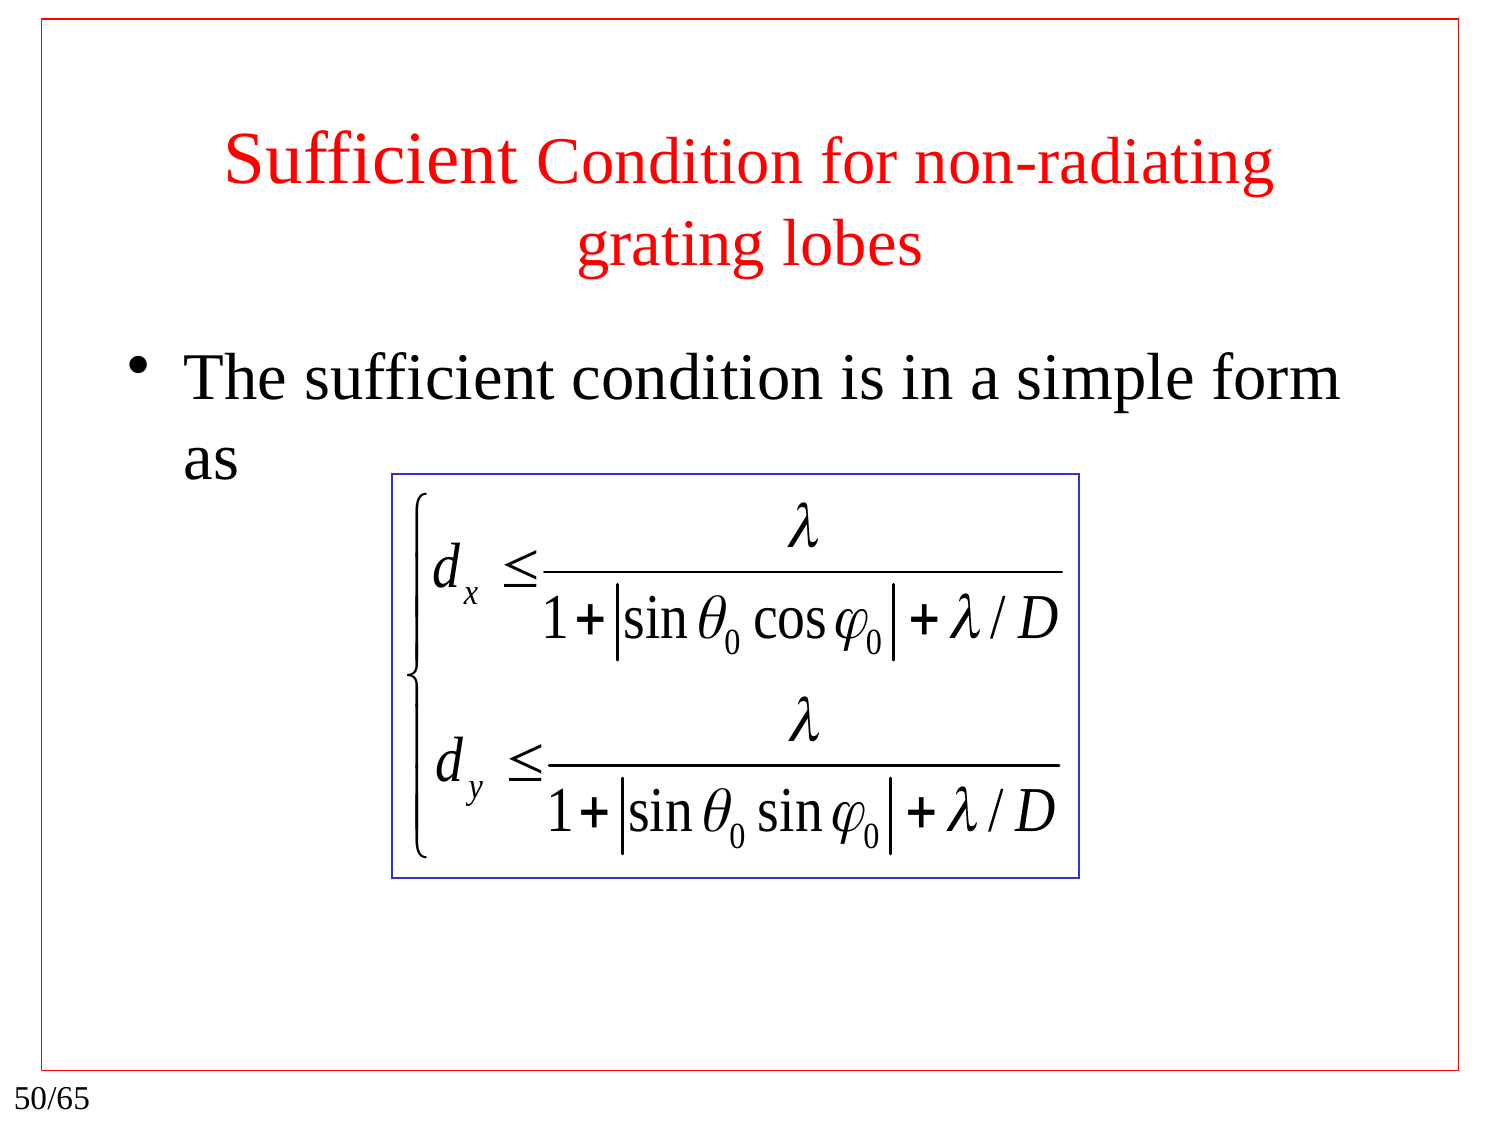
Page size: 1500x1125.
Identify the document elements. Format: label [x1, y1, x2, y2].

text_box [392, 474, 1079, 878]
text_box [41, 19, 1459, 1071]
